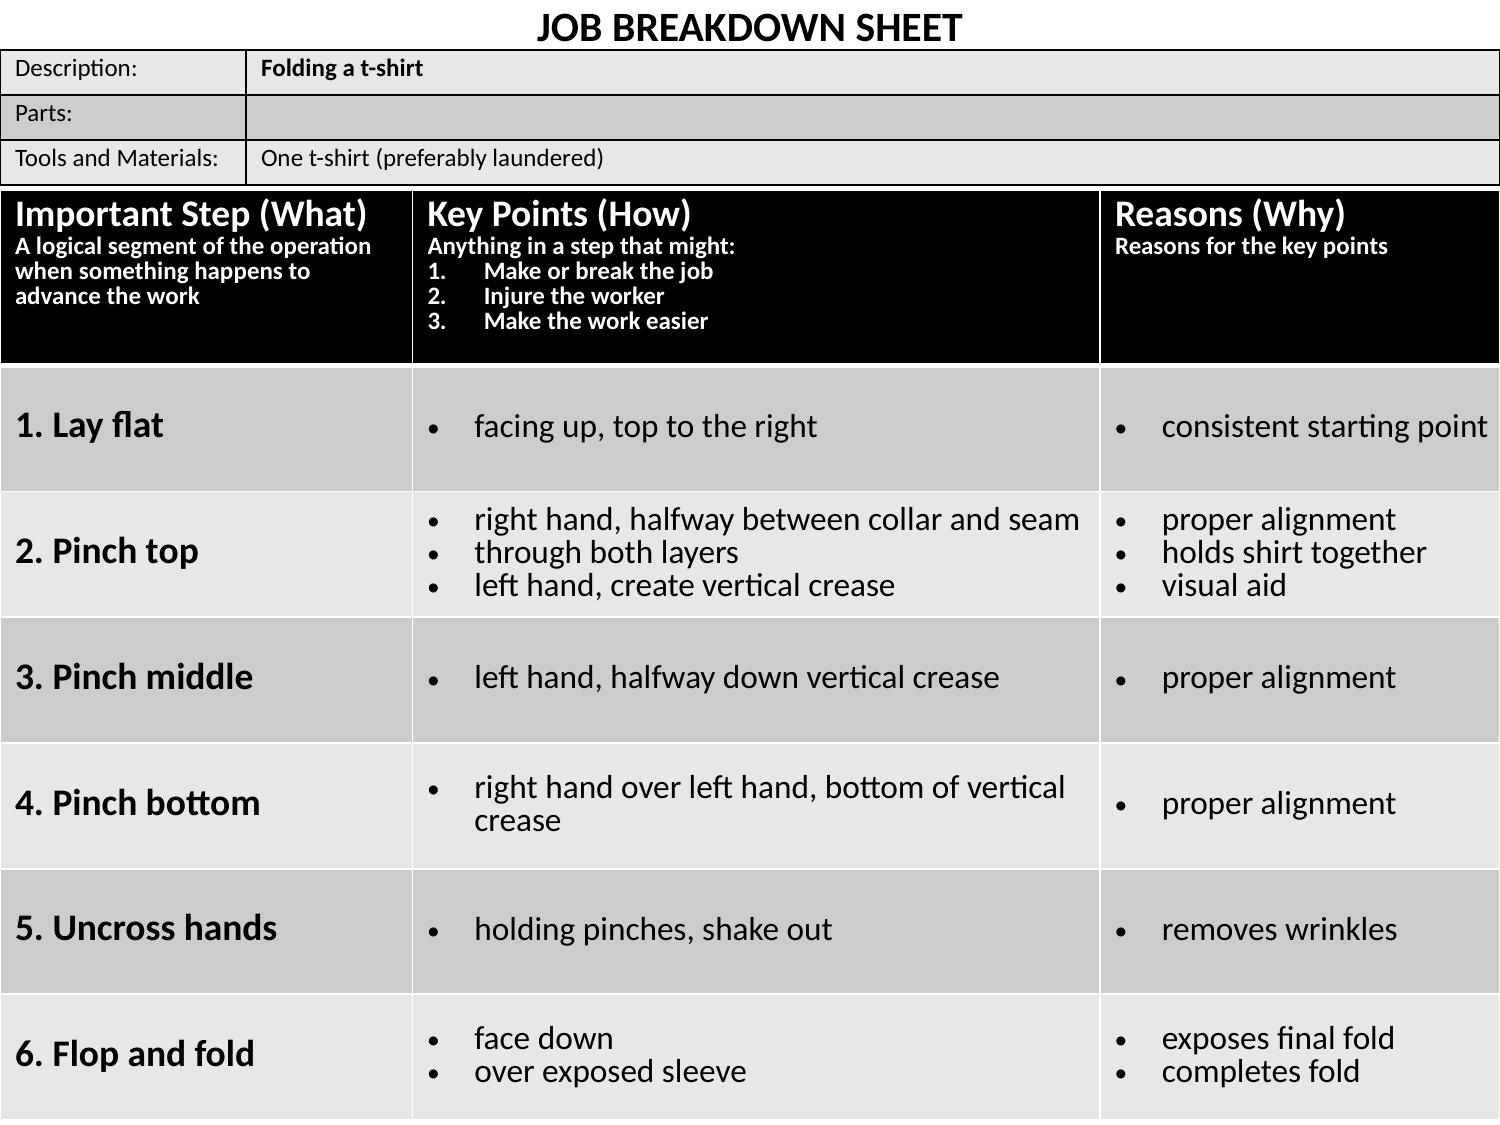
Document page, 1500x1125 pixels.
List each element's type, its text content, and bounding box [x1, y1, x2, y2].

table_cell Tools and Materials: [1, 141, 245, 184]
table_cell left hand, halfway down vertical crease [413, 618, 1099, 742]
table_cell face down over exposed sleeve [413, 995, 1099, 1119]
table_cell consistent starting point [1101, 368, 1499, 491]
table_header Important Step (What) A logical segment of the operation when something happens to advance the work [1, 191, 412, 363]
table_cell Parts: [1, 96, 245, 139]
table_cell 1. Lay flat [1, 368, 412, 491]
table_cell 4. Pinch bottom [1, 744, 412, 868]
table_cell holding pinches, shake out [413, 870, 1099, 993]
table_cell facing up, top to the right [413, 368, 1099, 491]
table_cell proper alignment holds shirt together visual aid [1101, 492, 1499, 616]
table_header Key Points (How) Anything in a step that might: Make or break the job Injure the worker Make the work easier [413, 191, 1099, 363]
table_cell 2. Pinch top [1, 492, 412, 616]
table_cell 5. Uncross hands [1, 870, 412, 993]
table_cell [247, 96, 1499, 139]
table_cell exposes final fold completes fold [1101, 995, 1499, 1119]
table_cell right hand, halfway between collar and seam through both layers left hand, create vertical crease [413, 492, 1099, 616]
table_cell right hand over left hand, bottom of vertical crease [413, 744, 1099, 868]
table_cell 3. Pinch middle [1, 618, 412, 742]
table_header Folding a t-shirt [247, 51, 1499, 94]
table_cell One t-shirt (preferably laundered) [247, 141, 1499, 184]
table_cell 6. Flop and fold [1, 995, 412, 1119]
table_cell removes wrinkles [1101, 870, 1499, 993]
table_header Description: [1, 51, 245, 94]
table_cell proper alignment [1101, 618, 1499, 742]
text_box JOB BREAKDOWN SHEET [0, 0, 1500, 49]
table_cell proper alignment [1101, 744, 1499, 868]
table_header Reasons (Why) Reasons for the key points [1101, 191, 1499, 363]
